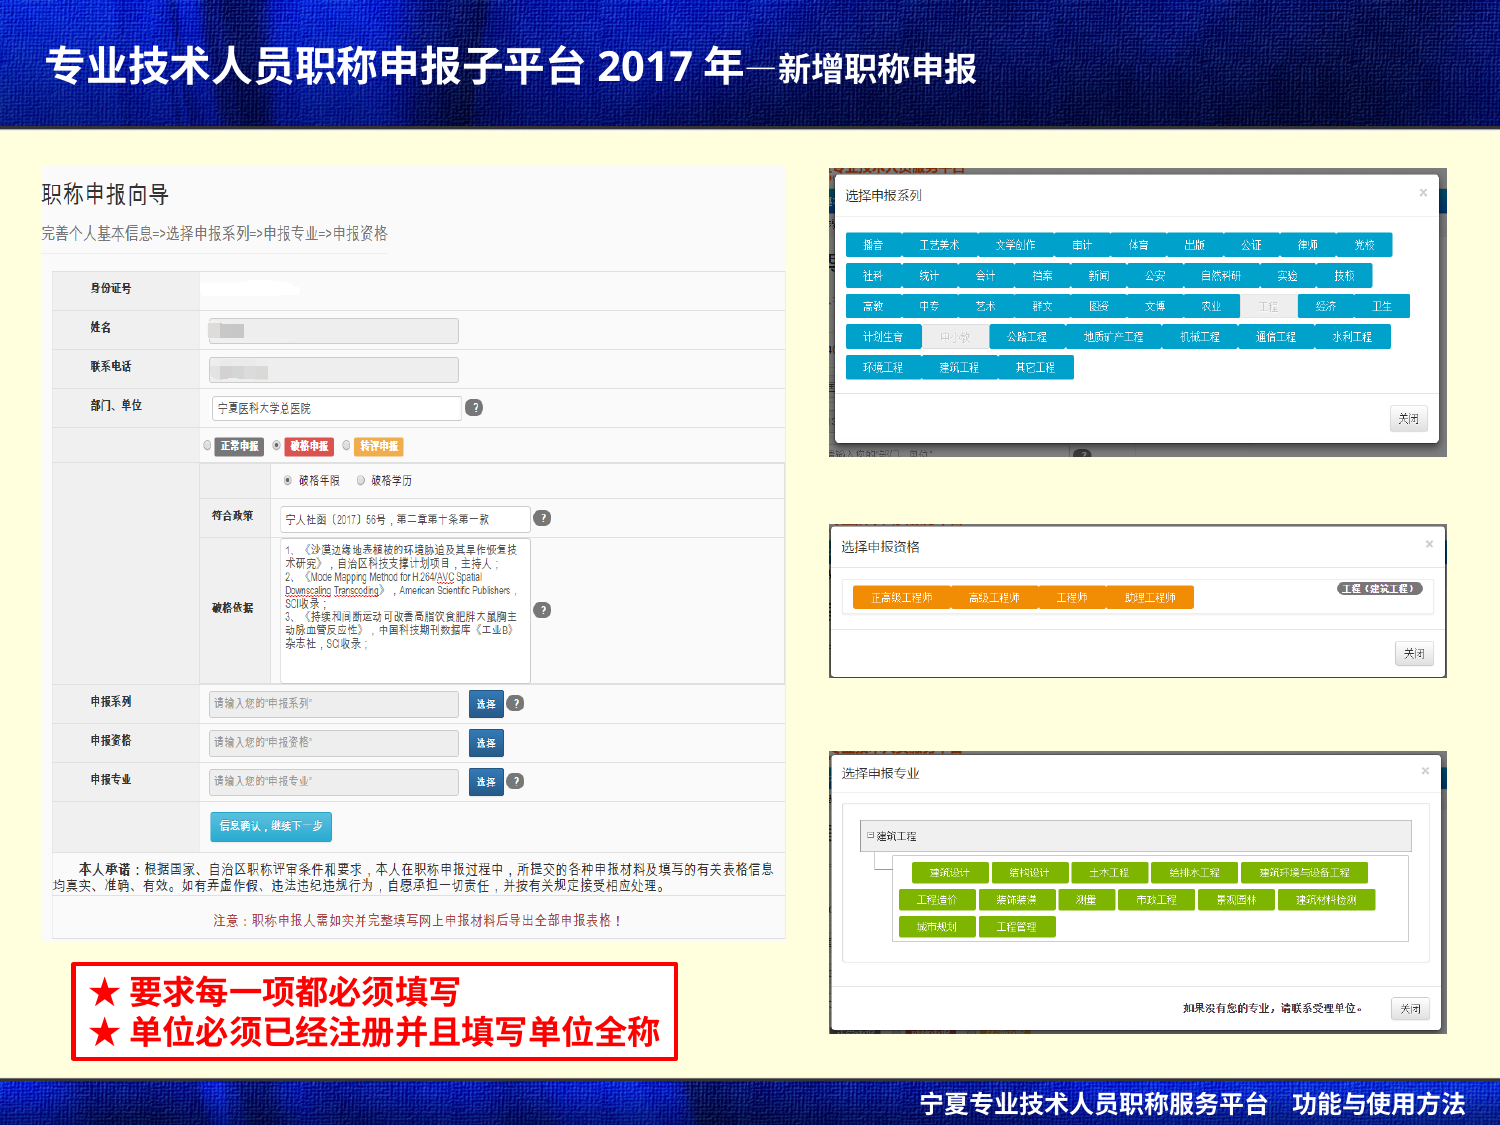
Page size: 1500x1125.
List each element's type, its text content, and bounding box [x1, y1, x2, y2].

text_box ★要求每一项都必须填写 ★单位必须已经注册并且填写单位全称 [71, 962, 678, 1061]
title 专业技术人员职称申报子平台2017年—新增职称申报 [29, 7, 1199, 124]
text_box 宁夏专业技术人员职称服务平台 功能与使用方法 [497, 1082, 1483, 1125]
picture [0, 0, 1500, 1125]
